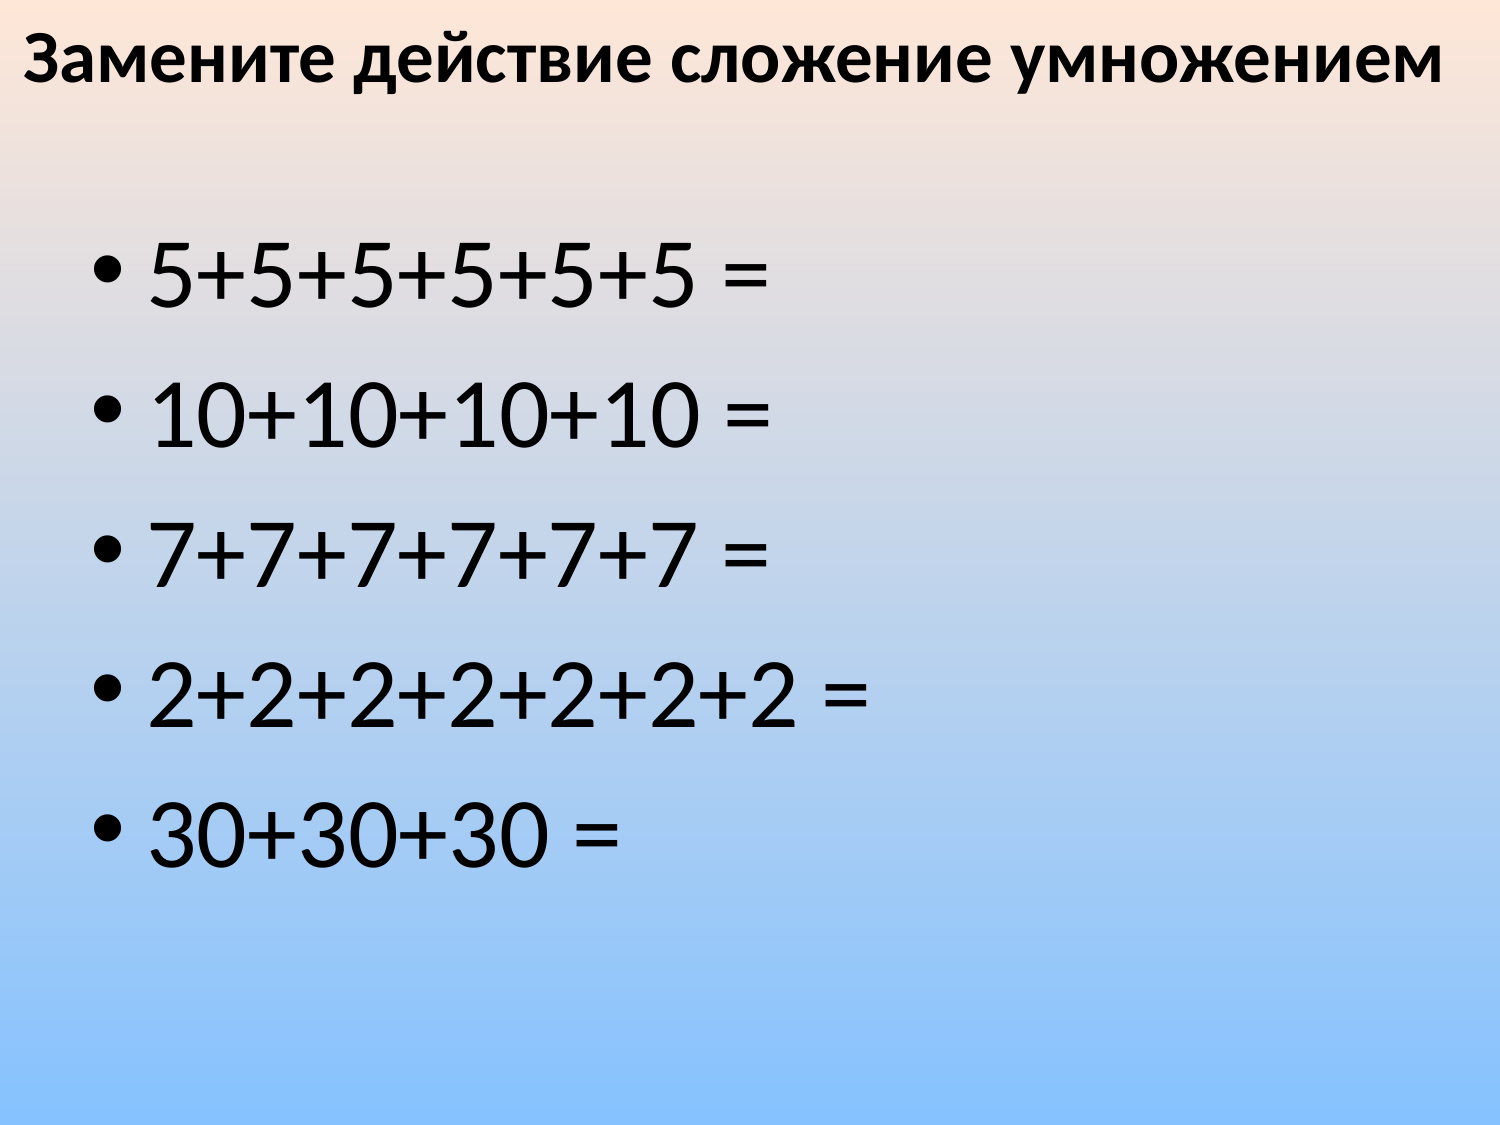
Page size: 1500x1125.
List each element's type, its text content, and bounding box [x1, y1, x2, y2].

list 5+5+5+5+5+5 = 10+10+10+10 = 7+7+7+7+7+7 = 2+2+2+2+2+2+2 = 30+30+30 = [75, 200, 1300, 1125]
text_box Замените действие сложение умножением [0, 0, 1500, 150]
